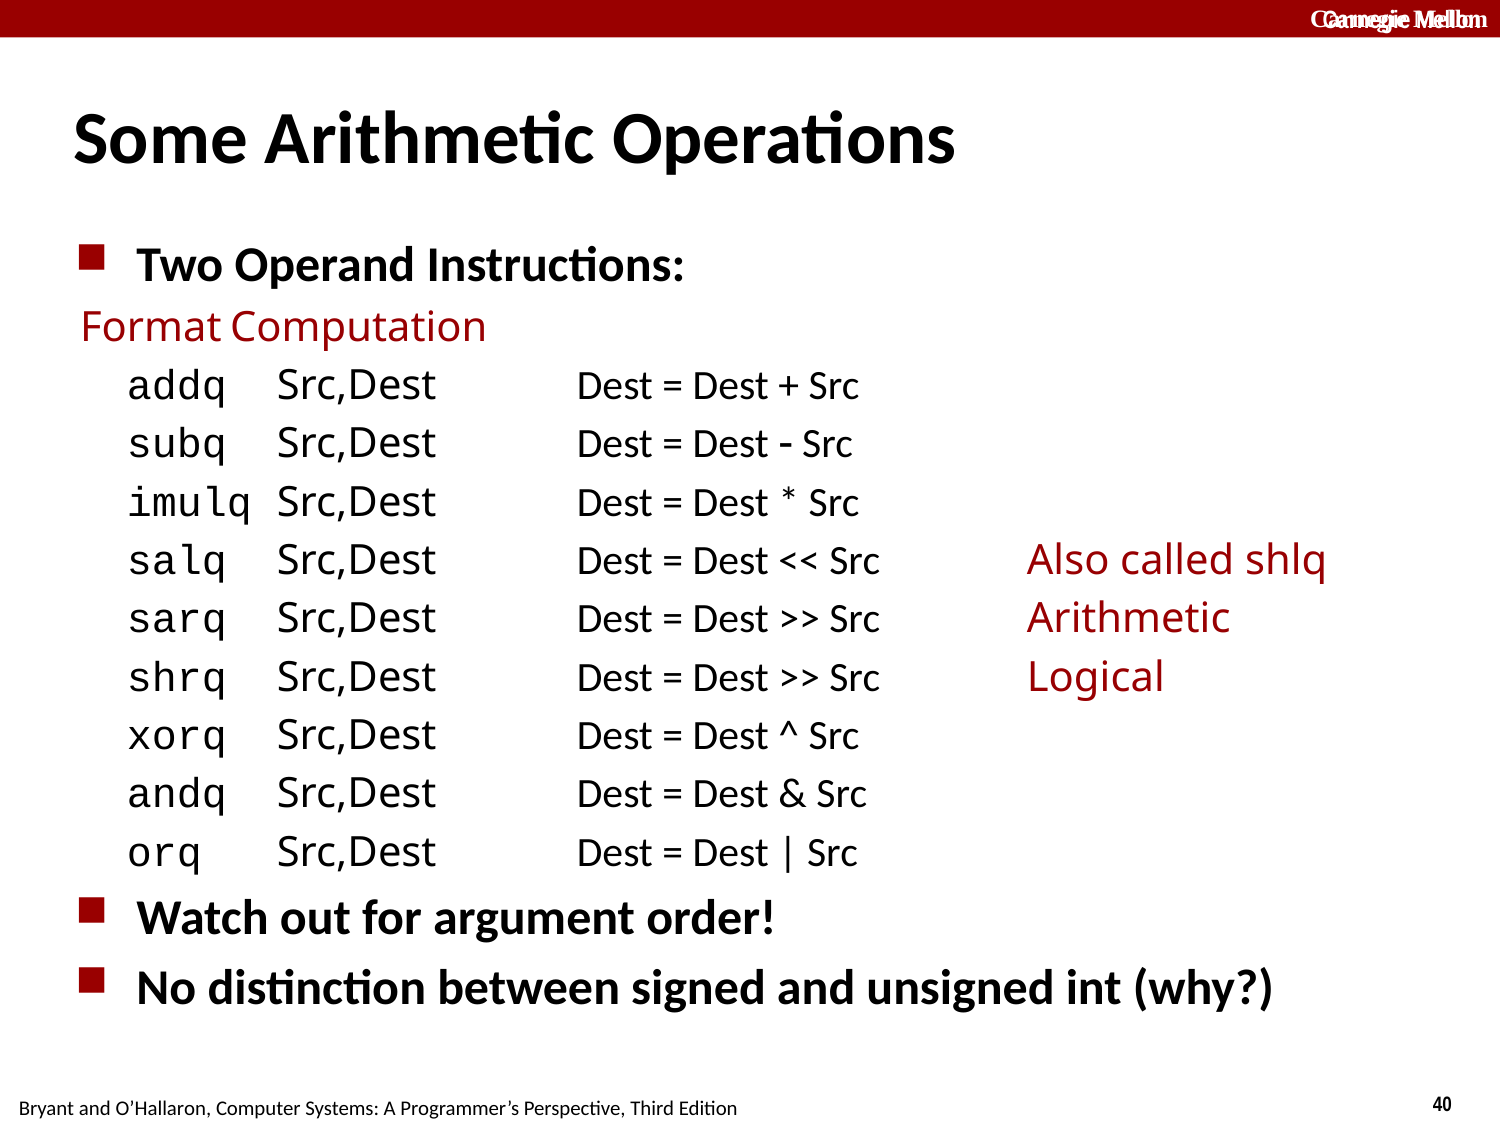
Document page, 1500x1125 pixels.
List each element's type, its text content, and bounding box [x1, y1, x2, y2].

list Two Operand Instructions: Format Computation addq Src,Dest Dest = Dest + Src subq Src,Dest Dest = Dest  Src imulq Src,Dest Dest = Dest * Src salq Src,Dest Dest = Dest << Src Also called shlq sarq Src,Dest Dest = Dest >> Src Arithmetic shrq Src,Dest Dest = Dest >> Src Logical xorq Src,Dest Dest = Dest ^ Src andq Src,Dest Dest = Dest & Src orq Src,Dest Dest = Dest | Src Watch out for argument order! No distinction between signed and unsigned int (why?) [64, 223, 1361, 1040]
text_box Carnegie Mellon [1322, 3, 1500, 33]
title Some Arithmetic Operations [58, 71, 1305, 197]
